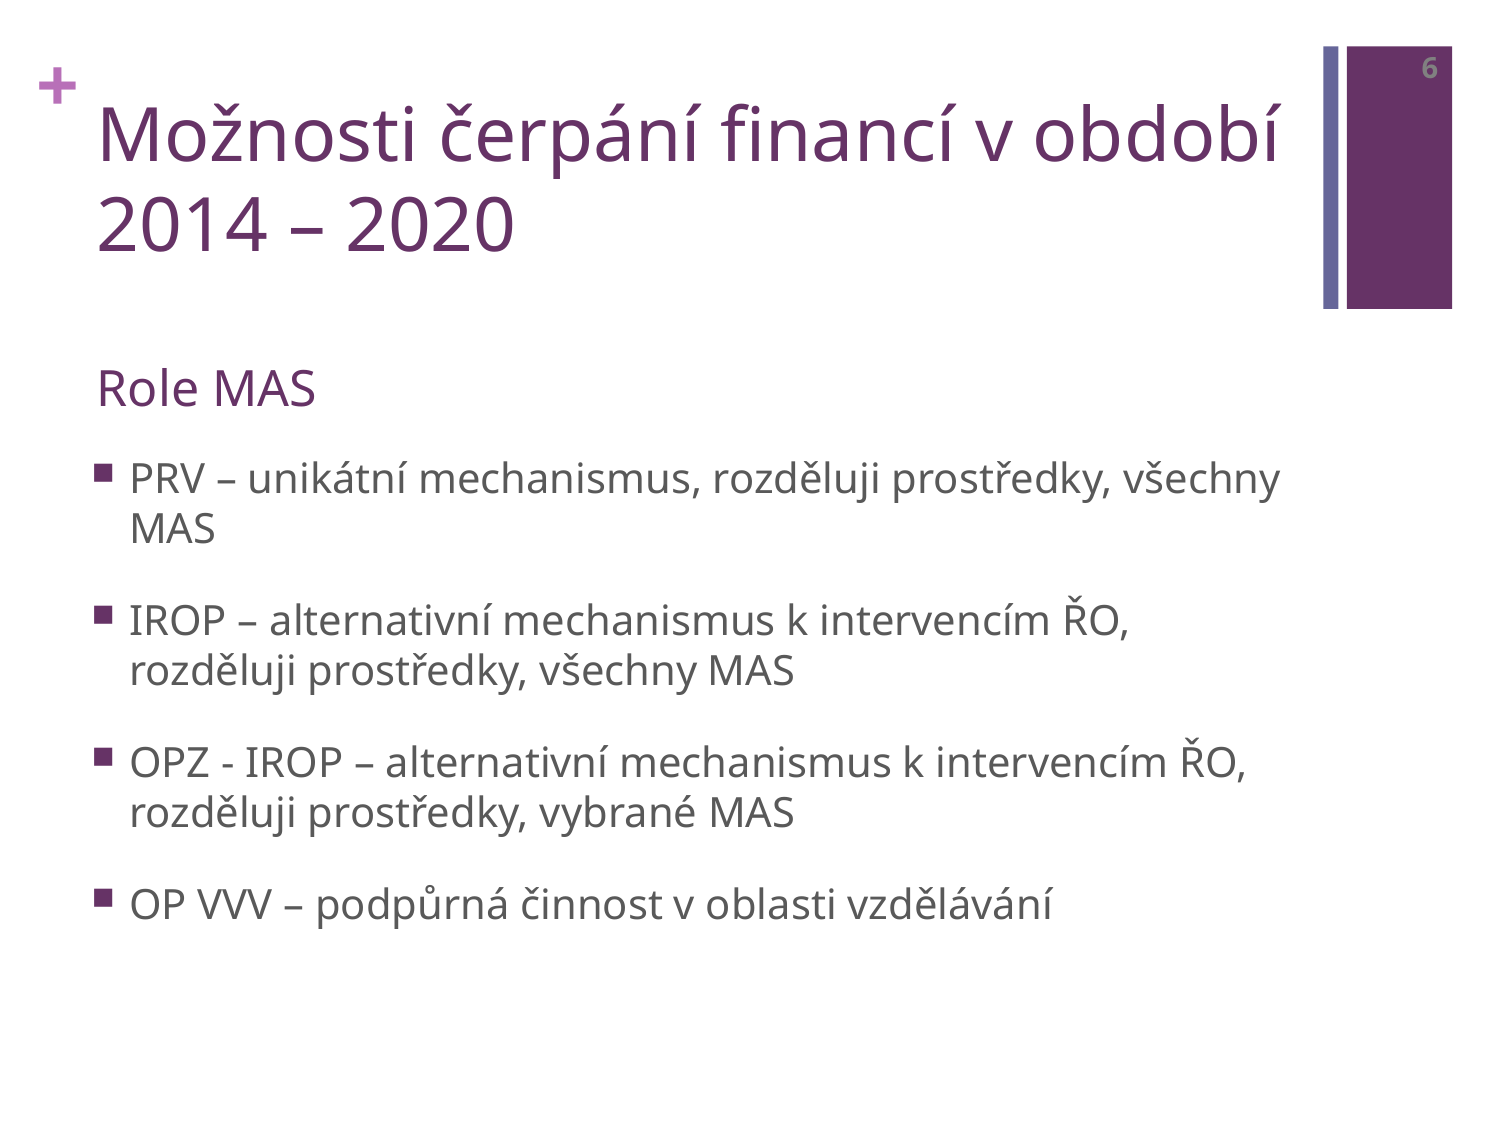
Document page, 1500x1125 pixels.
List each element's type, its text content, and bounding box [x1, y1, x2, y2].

list PRV – unikátní mechanismus, rozděluji prostředky, všechny MAS IROP – alternativní mechanismus k intervencím ŘO, rozděluji prostředky, všechny MAS OPZ - IROP – alternativní mechanismus k intervencím ŘO, rozděluji prostředky, vybrané MAS OP VVV – podpůrná činnost v oblasti vzdělávání [76, 444, 1317, 982]
title Možnosti čerpání financí v období 2014 – 2020 Role MAS [81, 79, 1322, 263]
slide_number 6 [1362, 39, 1454, 100]
